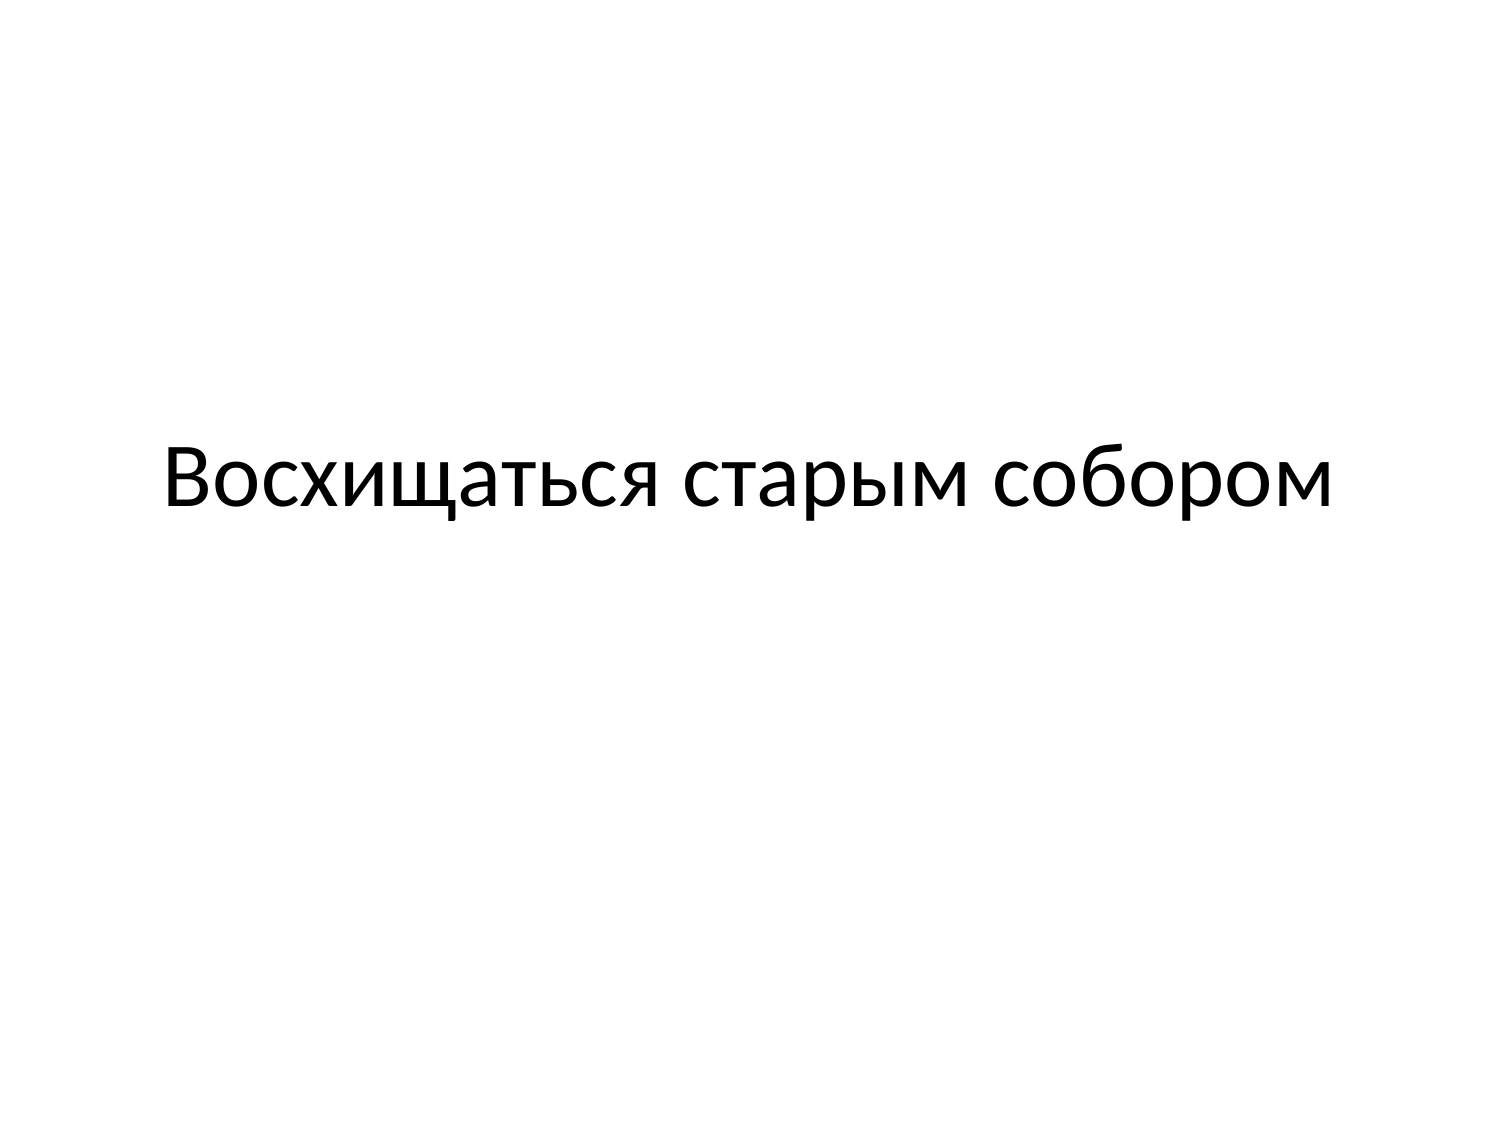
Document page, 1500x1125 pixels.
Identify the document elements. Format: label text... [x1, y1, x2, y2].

title Восхищаться старым собором [112, 349, 1388, 591]
